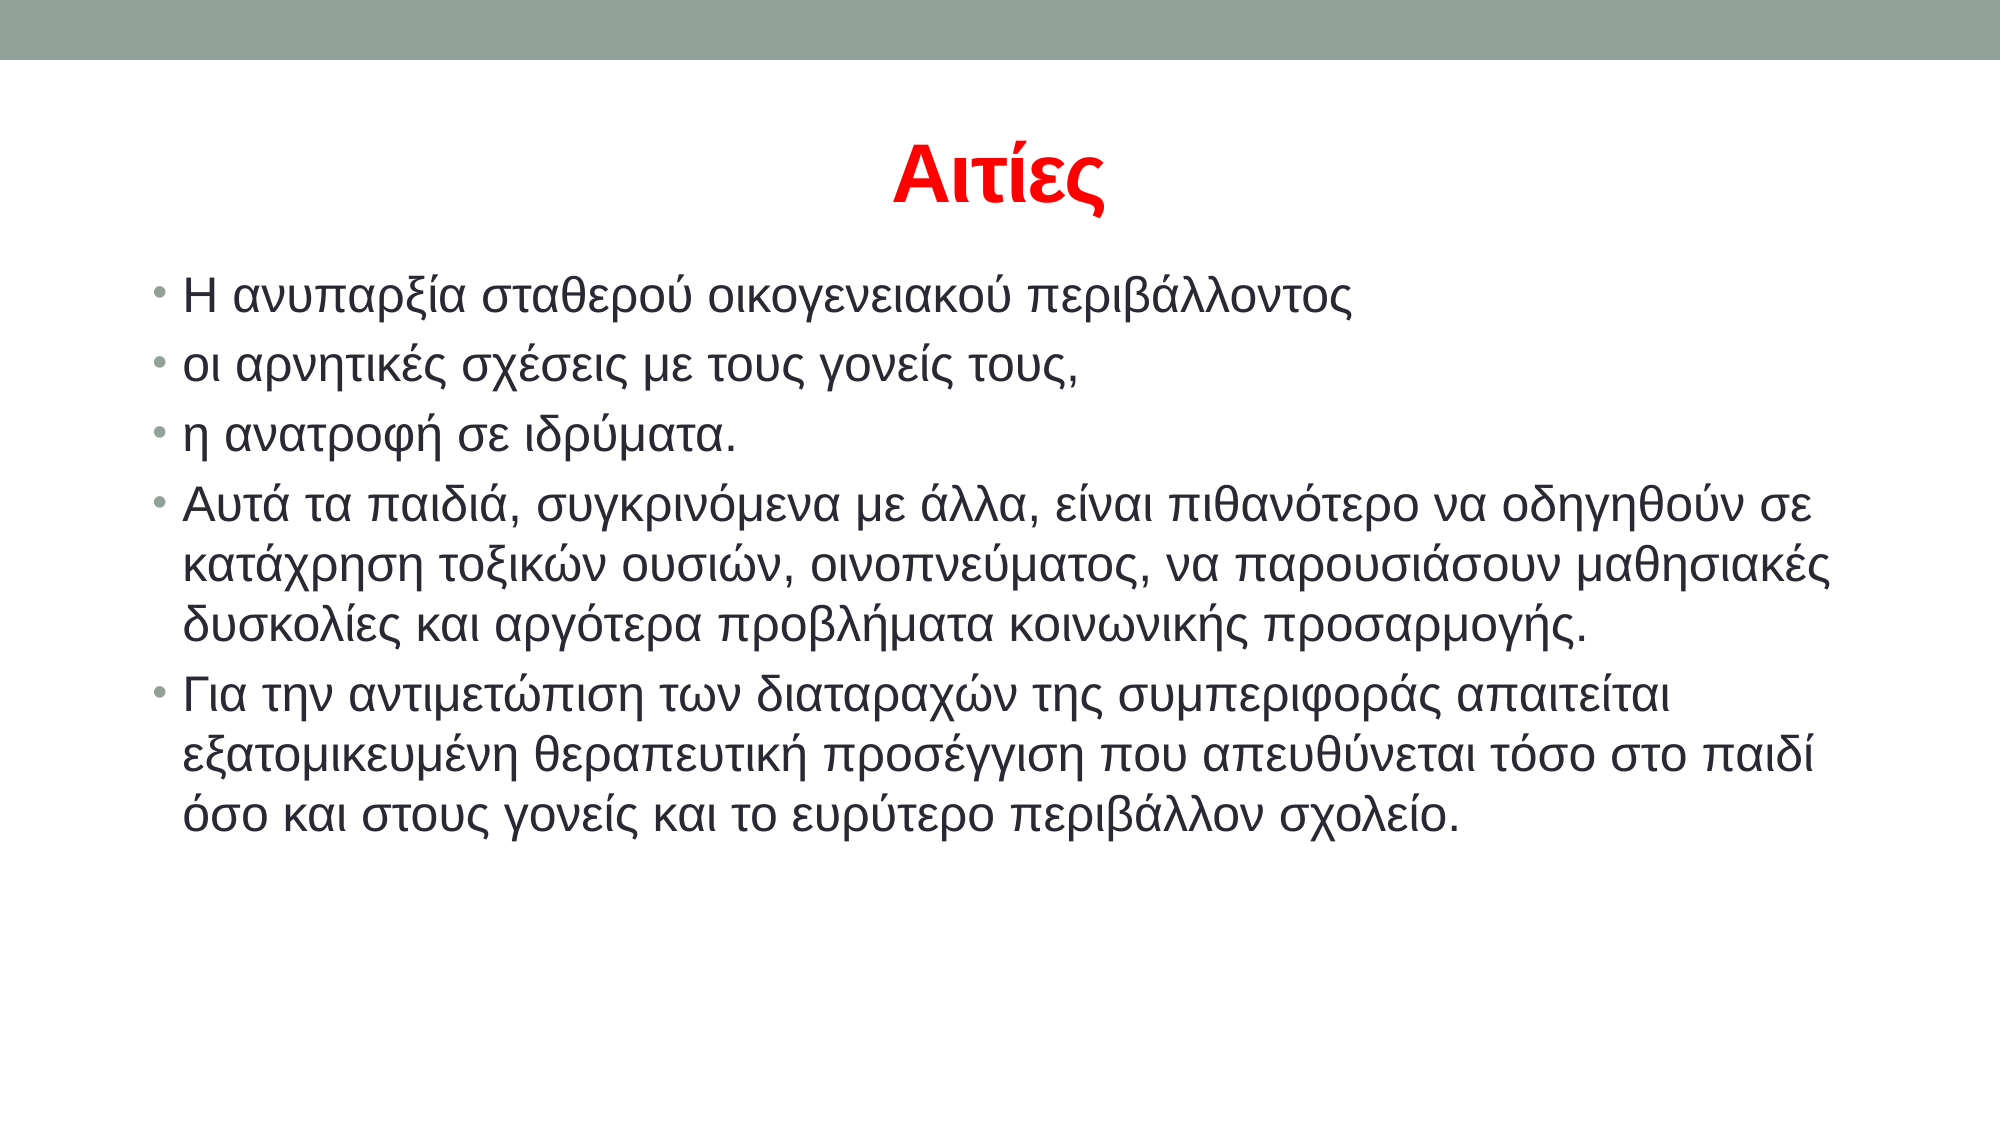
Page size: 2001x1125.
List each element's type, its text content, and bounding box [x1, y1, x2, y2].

list Η ανυπαρξία σταθερού οικογενειακού περιβάλλοντος οι αρνητικές σχέσεις με τους γονείς τους, η ανατροφή σε ιδρύματα. Αυτά τα παιδιά, συγκρινόμενα με άλλα, είναι πιθανότερο να οδηγηθούν σε κατάχρηση τοξικών ουσιών, οινοπνεύματος, να παρουσιάσουν μαθησιακές δυσκολίες και αργότερα προβλήματα κοινωνικής προσαρμογής. Για την αντιμετώπιση των διαταραχών της συμπεριφοράς απαιτείται εξατομικευμένη θεραπευτική προσέγγιση που απευθύνεται τόσο στο παιδί όσο και στους γονείς και το ευρύτερο περιβάλλον σχολείο. [137, 254, 1863, 969]
title Αιτίες [99, 87, 1900, 250]
